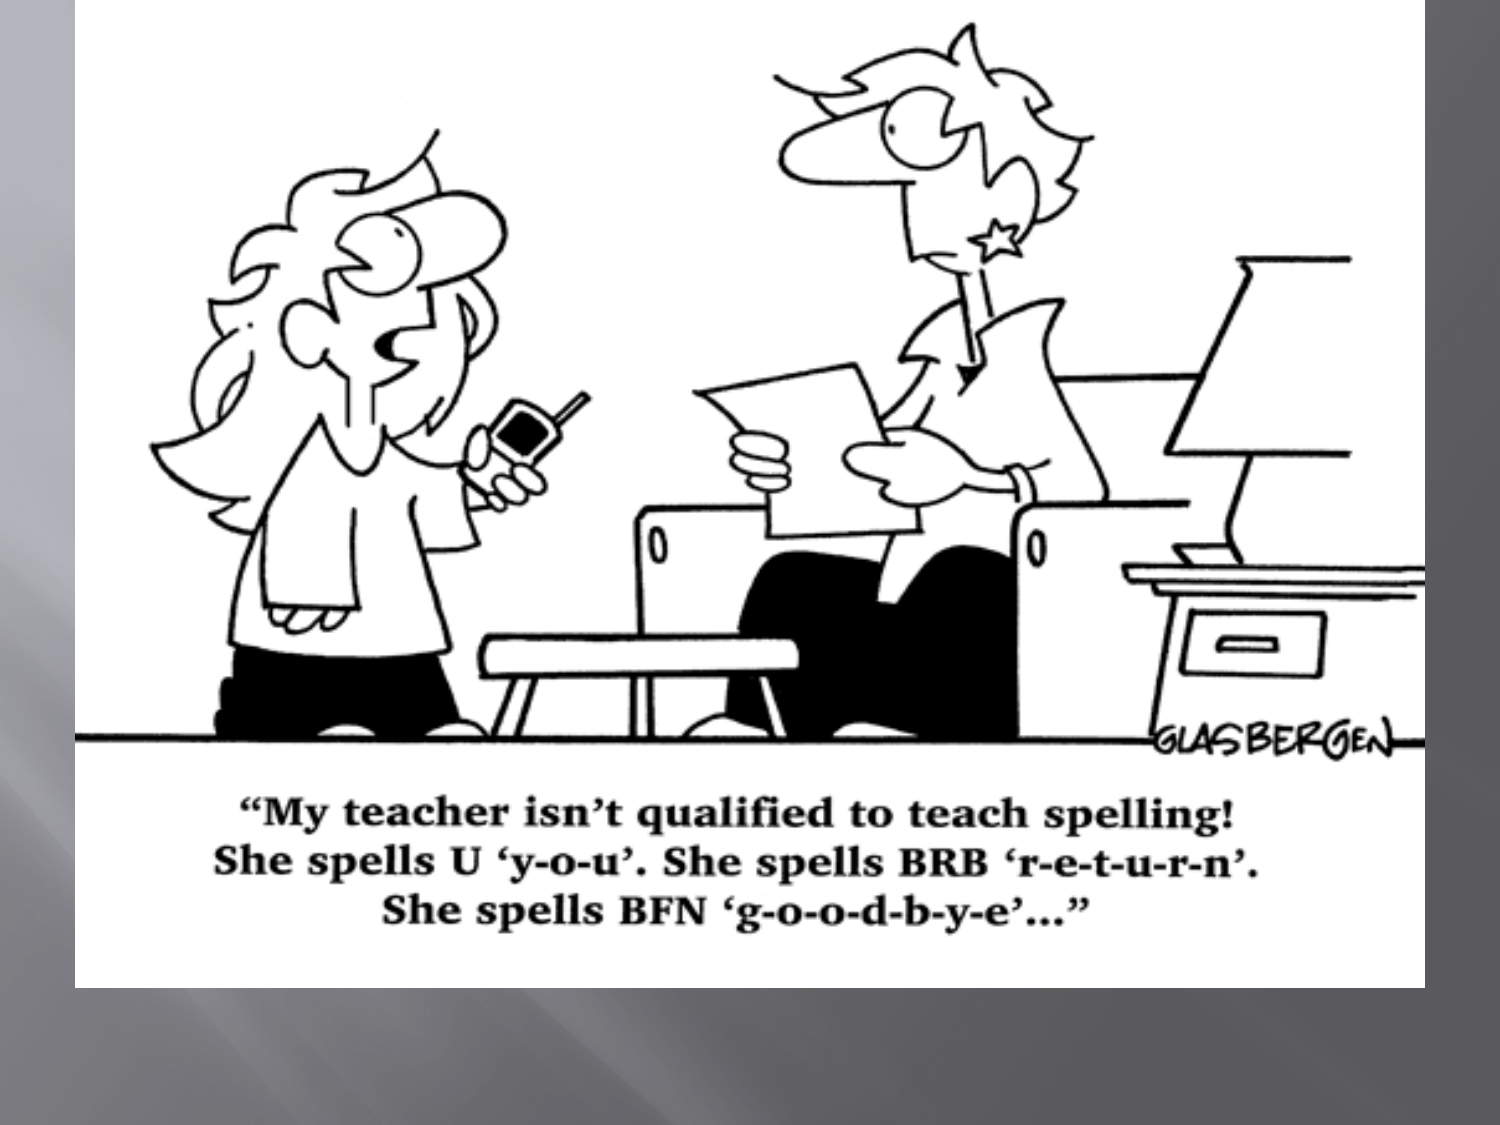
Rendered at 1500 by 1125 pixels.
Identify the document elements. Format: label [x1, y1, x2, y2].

list [74, 0, 1426, 988]
